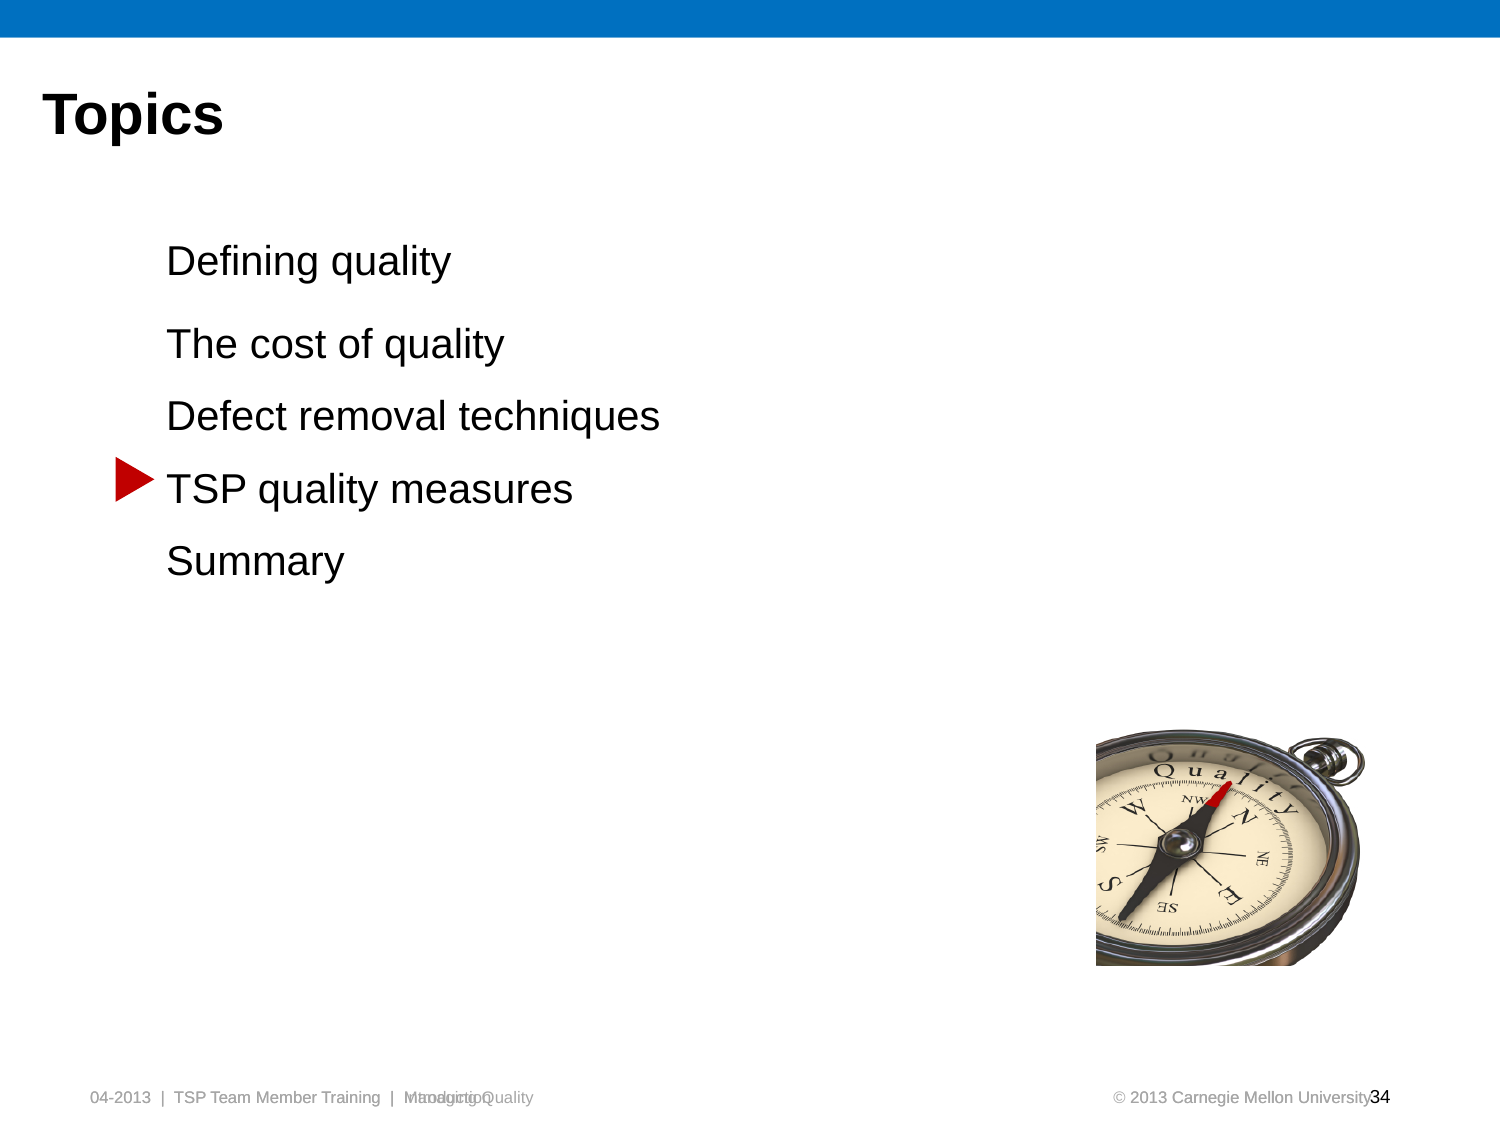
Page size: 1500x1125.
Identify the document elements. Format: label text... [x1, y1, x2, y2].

text_box [115, 456, 155, 502]
picture [1096, 700, 1450, 966]
title Topics [41, 89, 1438, 147]
list Defining quality The cost of quality Defect removal techniques TSP quality measures Summary [166, 237, 1438, 1001]
